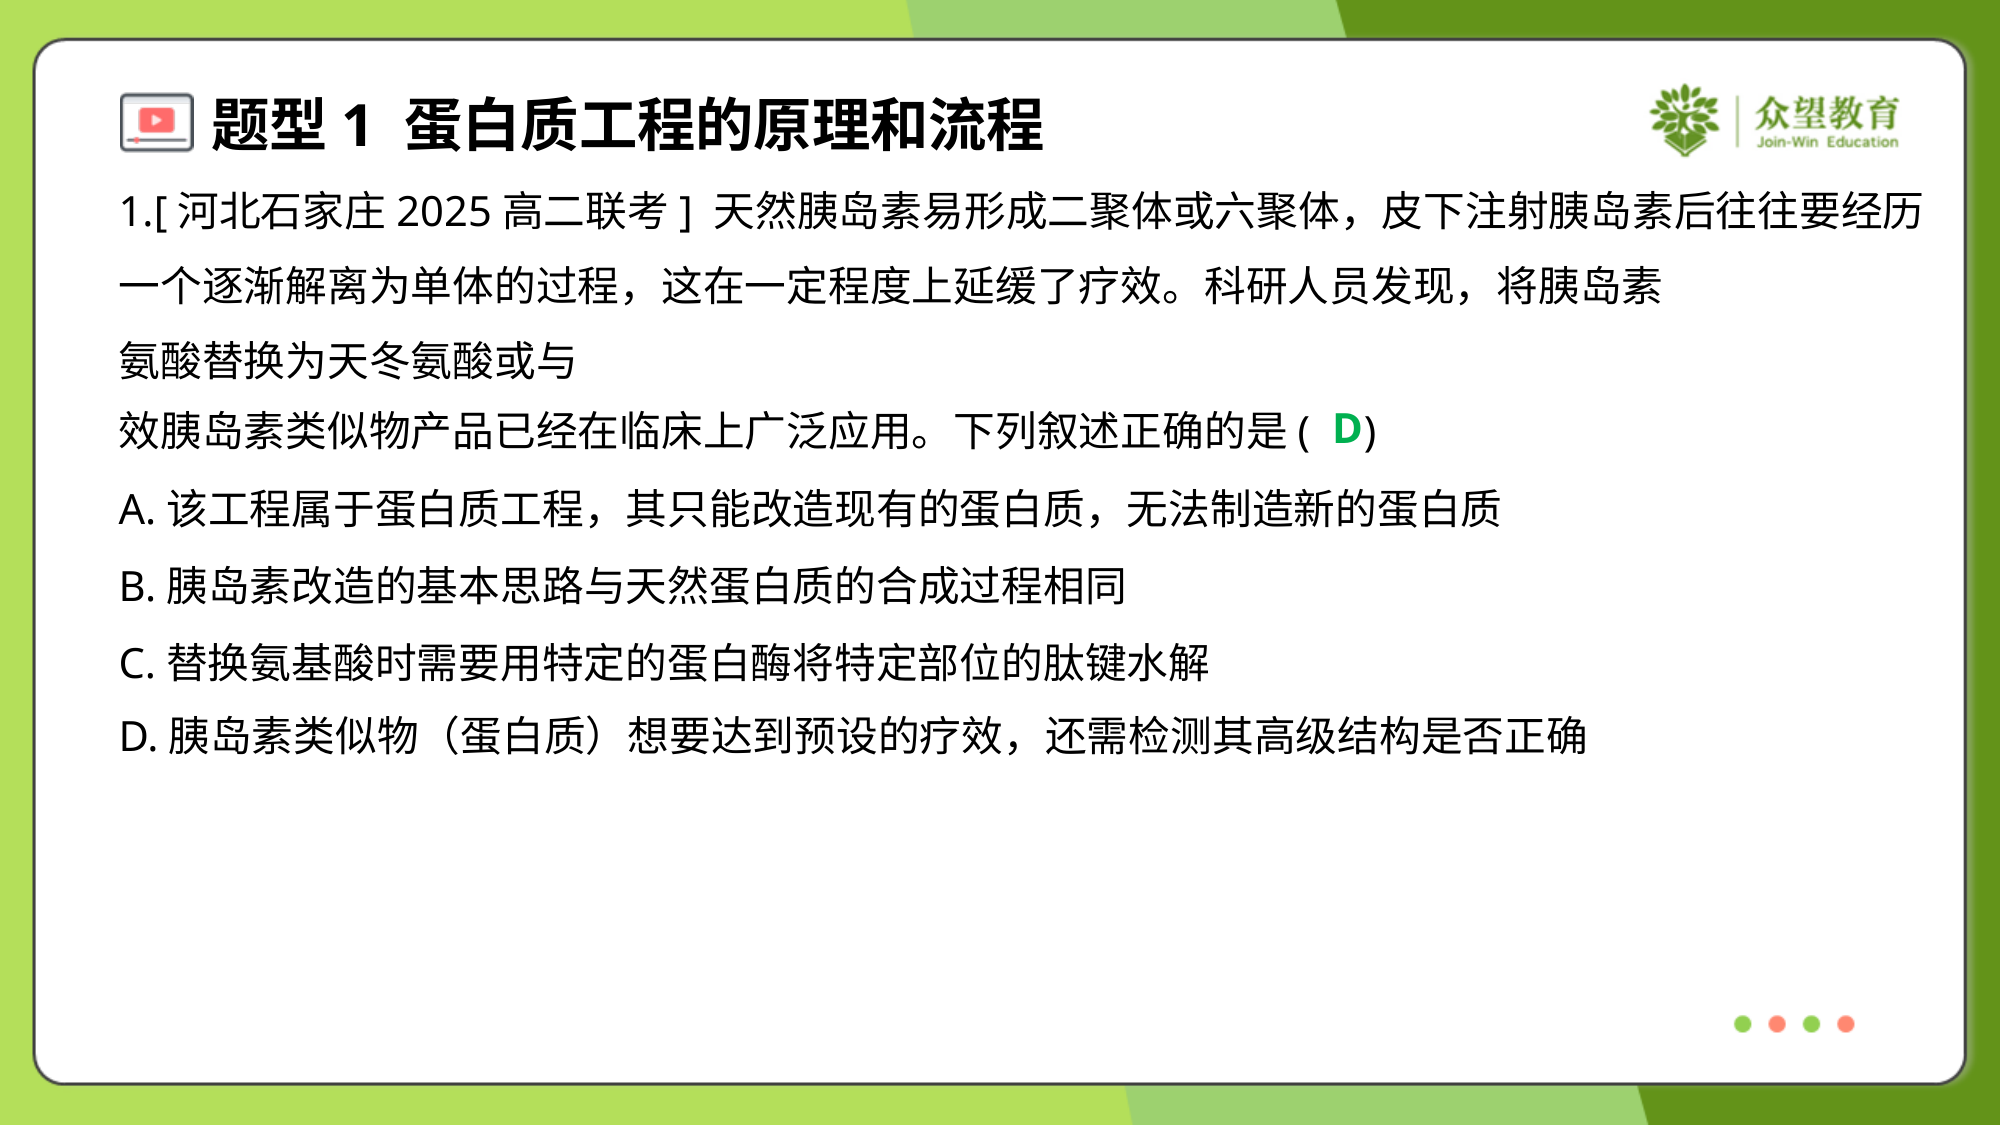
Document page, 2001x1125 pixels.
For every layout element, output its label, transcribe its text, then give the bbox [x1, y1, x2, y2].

text_box A.该工程属于蛋白质工程，其只能改造现有的蛋白质，无法制造新的蛋白质 B.胰岛素改造的基本思路与天然蛋白质的合成过程相同 C.替换氨基酸时需要用特定的蛋白酶将特定部位的肽键水解 D.胰岛素类似物（蛋白质）想要达到预设的疗效，还需检测其高级结构是否正确 [118, 457, 1883, 753]
picture [0, 0, 2000, 1125]
text_box D [1315, 381, 1380, 446]
